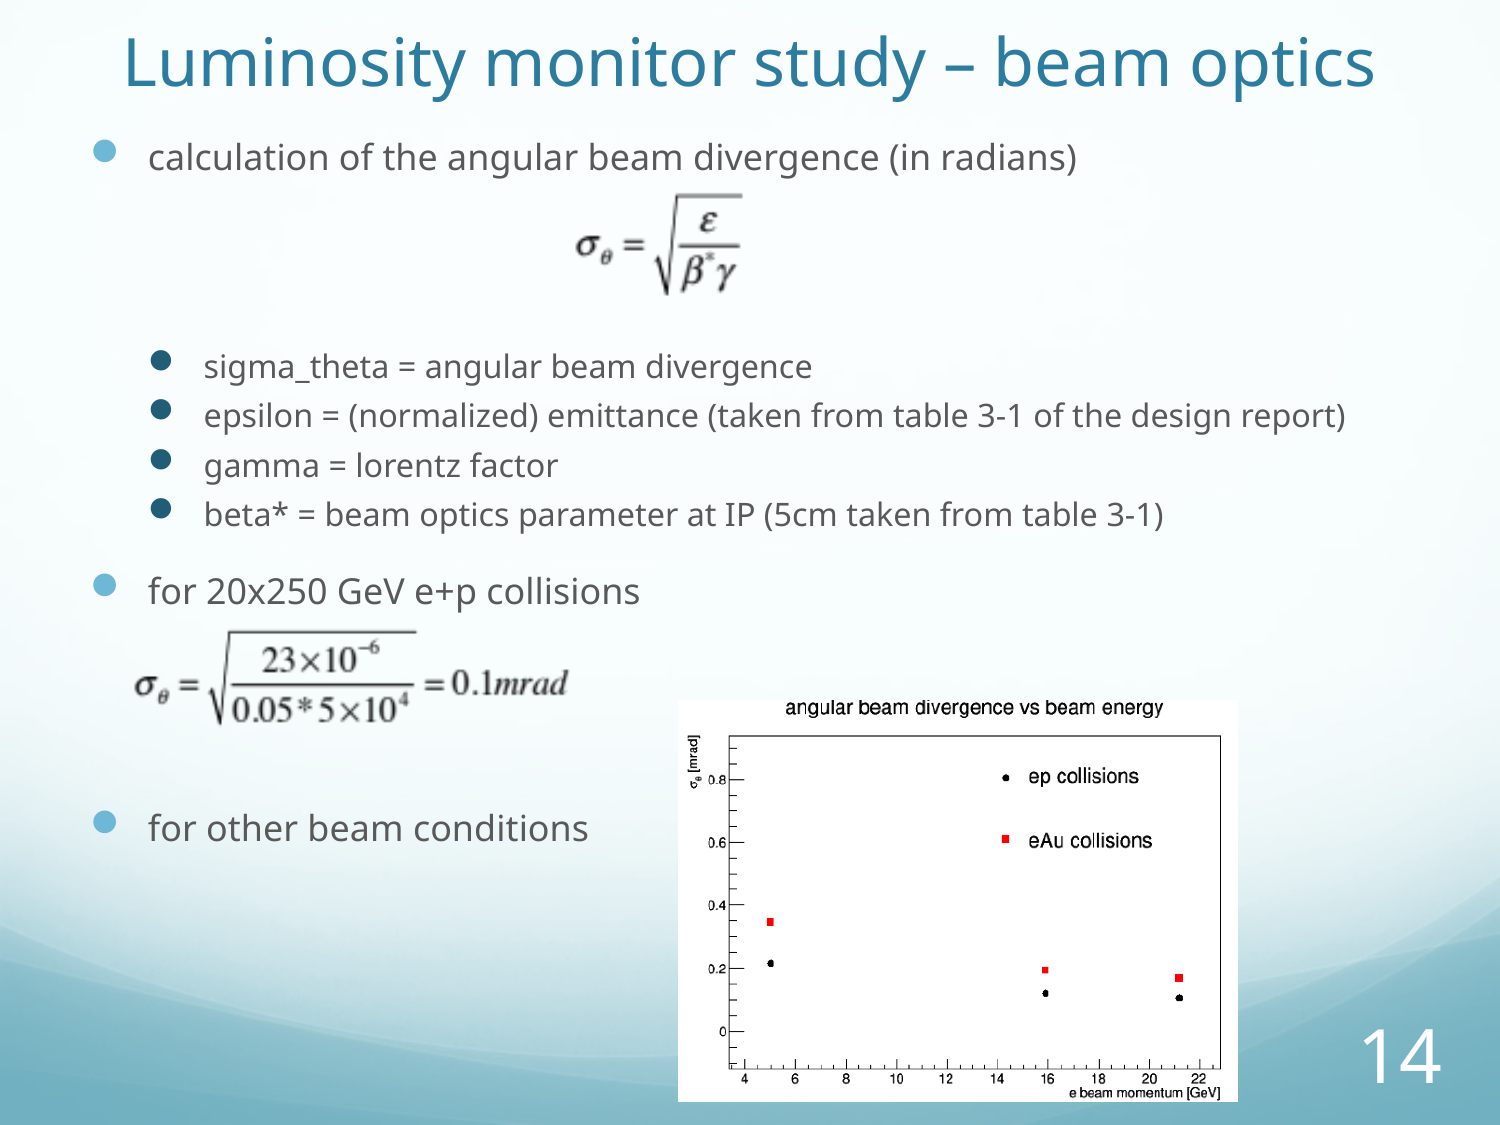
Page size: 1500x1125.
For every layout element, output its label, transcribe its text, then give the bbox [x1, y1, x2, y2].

picture [677, 700, 1239, 1103]
slide_number 14 [1295, 1029, 1459, 1090]
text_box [571, 187, 746, 299]
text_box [130, 625, 573, 730]
list calculation of the angular beam divergence (in radians) sigma_theta = angular beam divergence epsilon = (normalized) emittance (taken from table 3-1 of the design report) gamma = lorentz factor beta* = beam optics parameter at IP (5cm taken from table 3-1) for 20x250 GeV e+p collisions for other beam conditions [75, 126, 1425, 870]
title Luminosity monitor study – beam optics [75, 24, 1425, 107]
